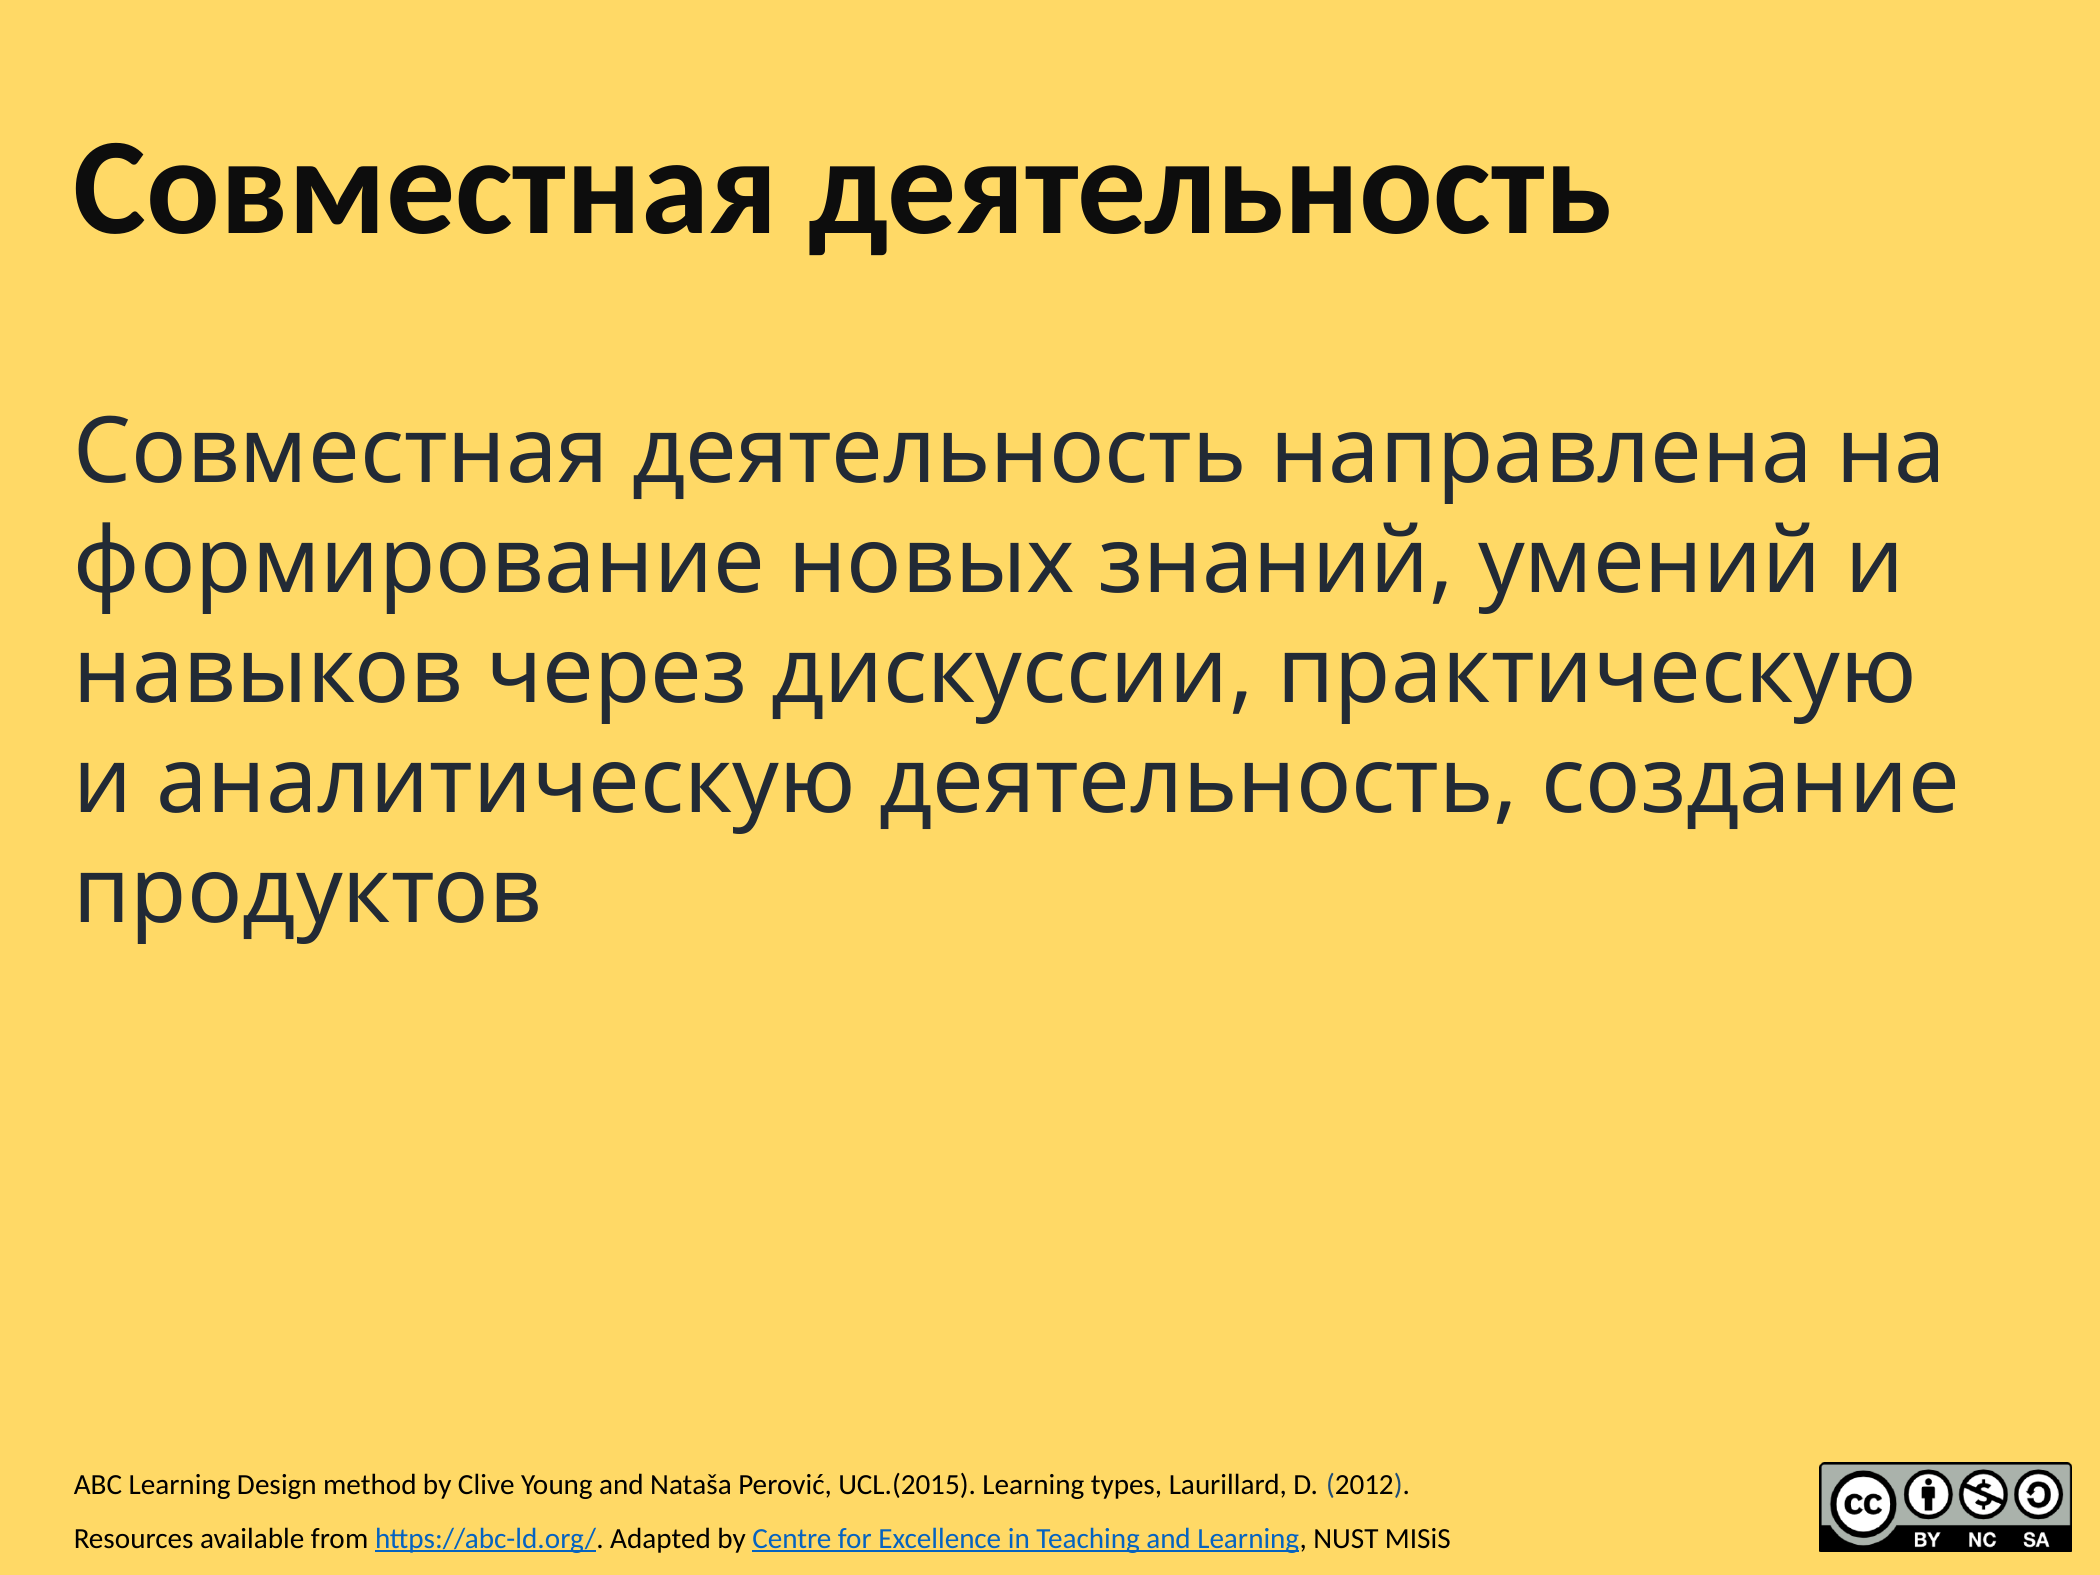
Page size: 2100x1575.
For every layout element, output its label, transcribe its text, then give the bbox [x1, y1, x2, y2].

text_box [58, 88, 2036, 844]
text_box ABC Learning Design method by Clive Young and Nataša Perović, UCL.(2015). Learning types, Laurillard, D. (2012). Resources available from https://abc-ld.org/. Adapted by Centre for Excellence in Teaching and Learning, NUST MISiS [59, 1455, 1816, 1562]
picture [1819, 1462, 2072, 1552]
